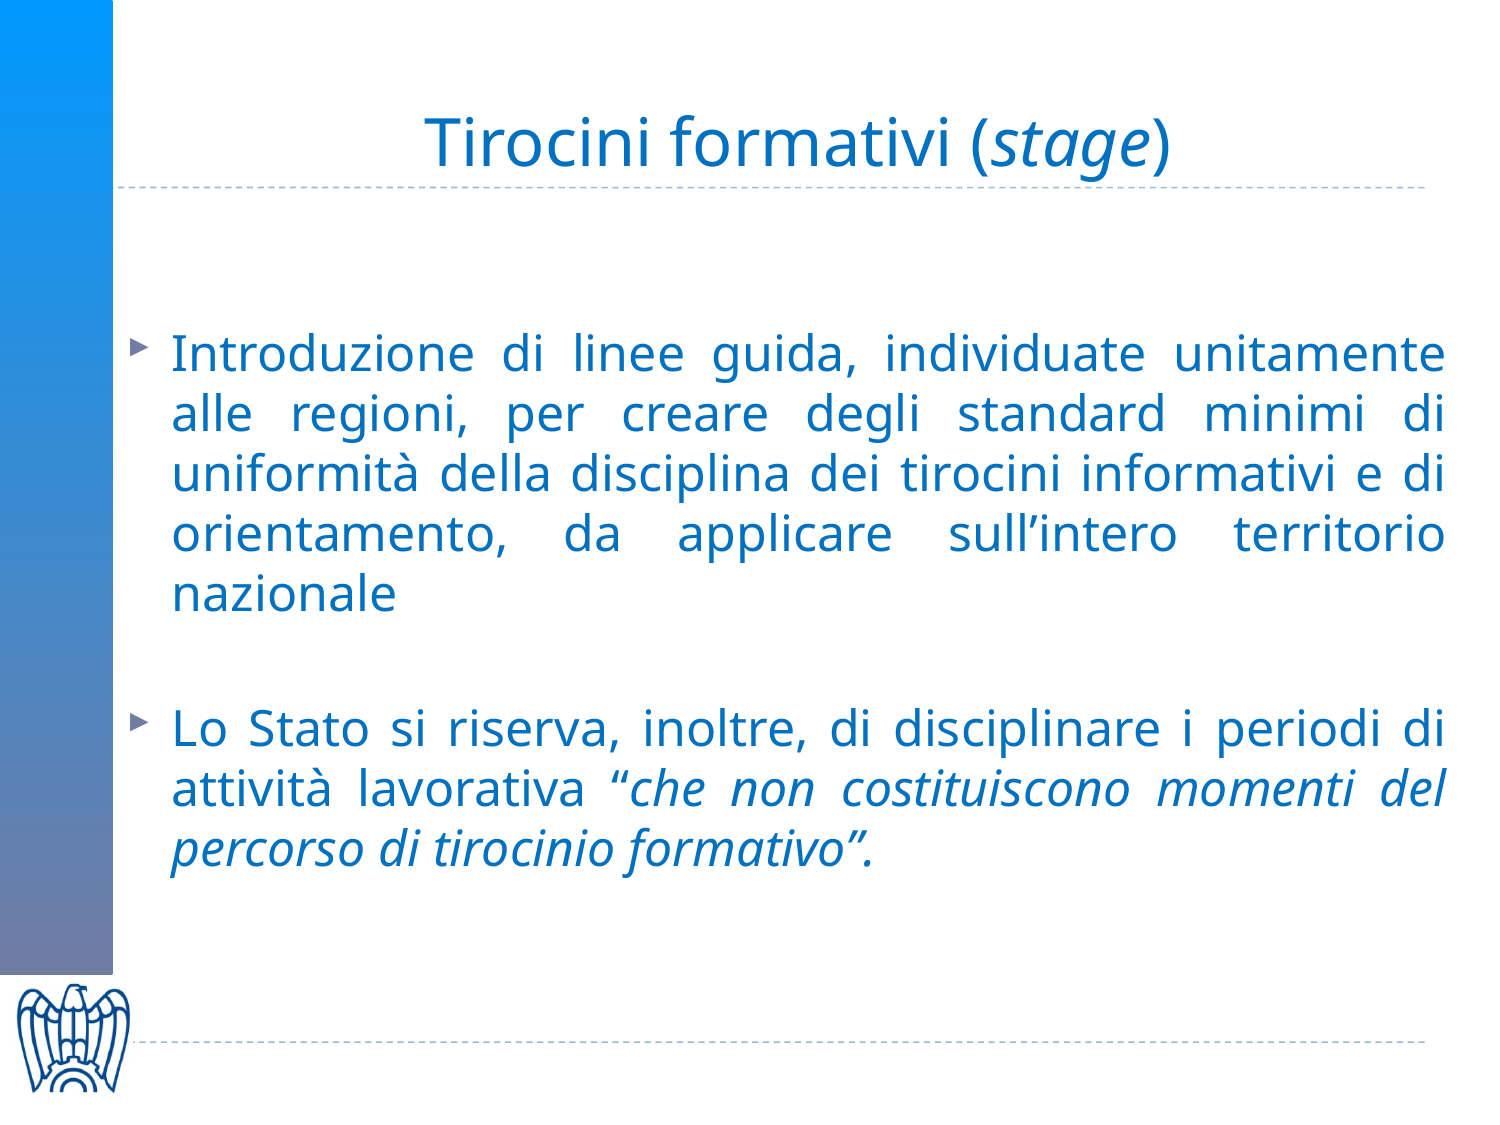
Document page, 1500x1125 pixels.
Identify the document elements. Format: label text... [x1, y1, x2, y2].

picture [0, 974, 134, 1113]
text_box [0, 0, 113, 974]
list Introduzione di linee guida, individuate unitamente alle regioni, per creare degli standard minimi di uniformità della disciplina dei tirocini informativi e di orientamento, da applicare sull’intero territorio nazionale Lo Stato si riserva, inoltre, di disciplinare i periodi di attività lavorativa “che non costituiscono momenti del percorso di tirocinio formativo”. [113, 314, 1463, 1010]
title Tirocini formativi (stage) [171, 24, 1425, 188]
